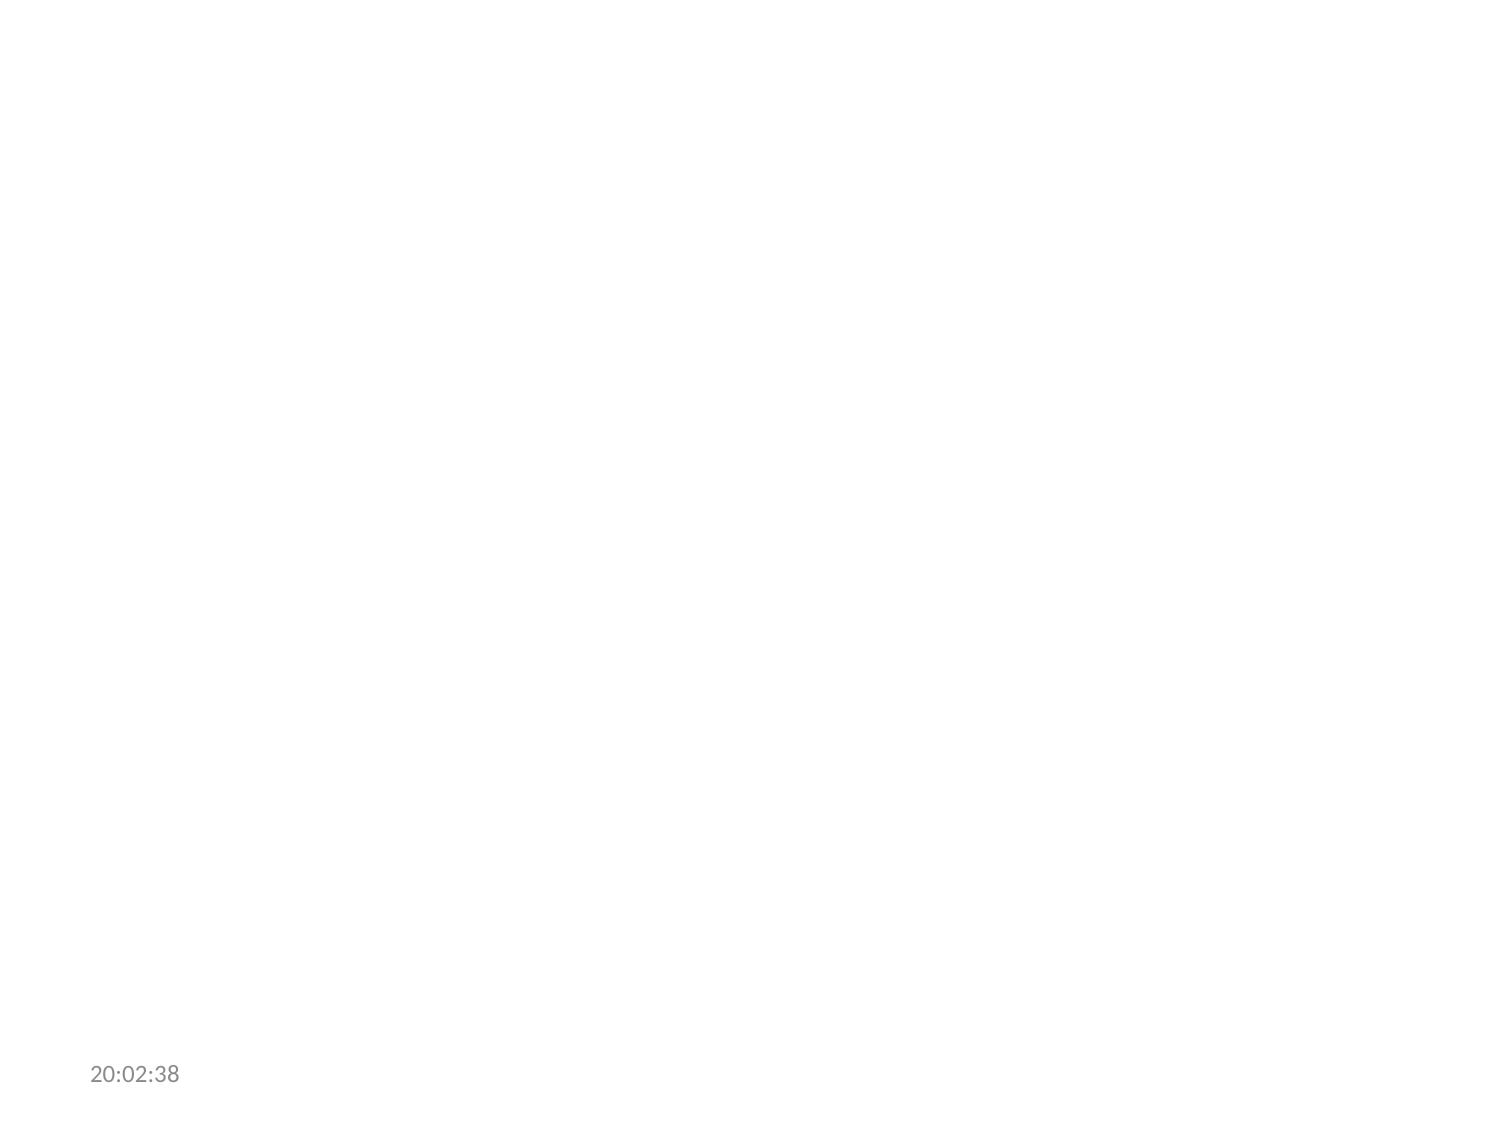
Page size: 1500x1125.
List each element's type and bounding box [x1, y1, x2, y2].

slide_number [75, 1042, 425, 1103]
